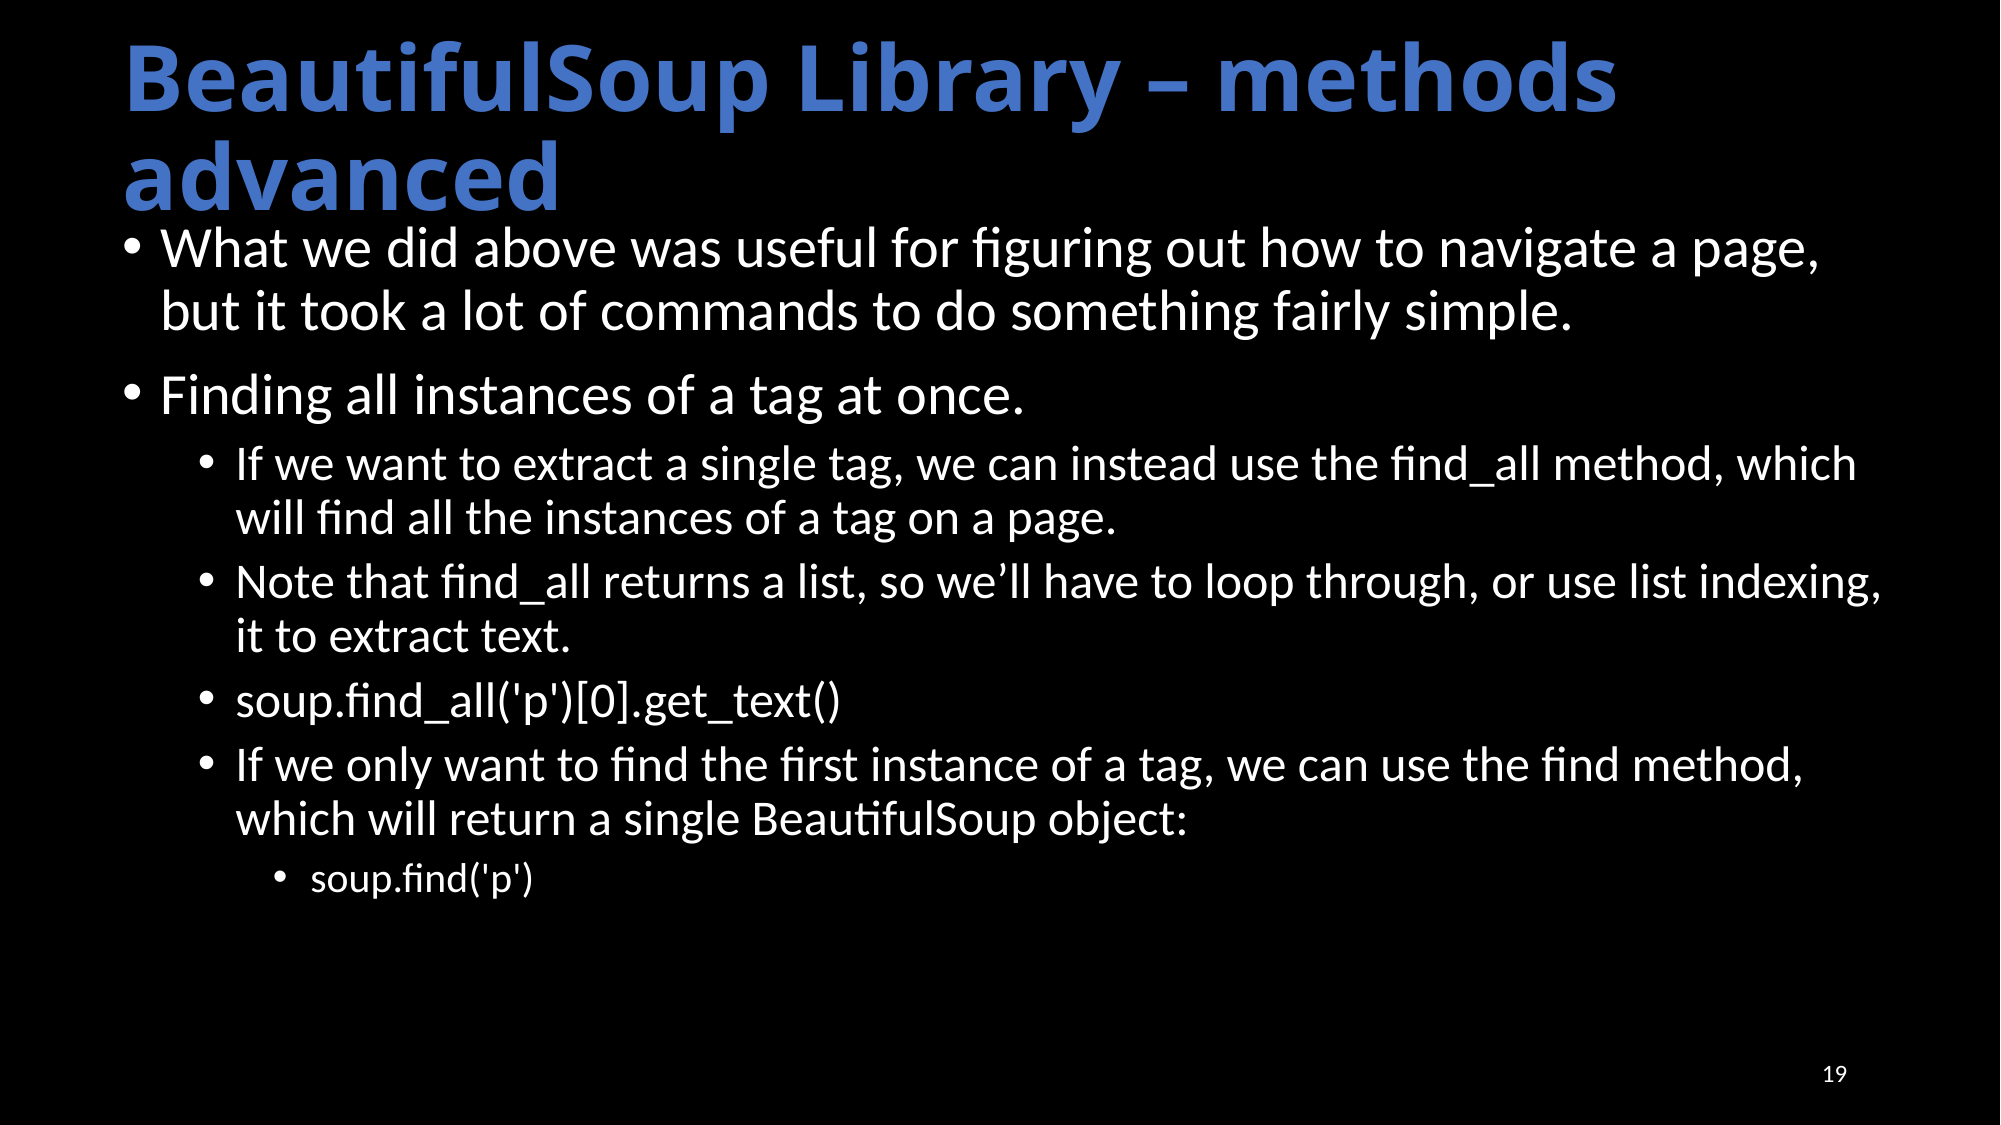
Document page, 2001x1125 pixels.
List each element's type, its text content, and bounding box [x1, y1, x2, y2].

title BeautifulSoup Library – methods advanced [107, 22, 1833, 209]
slide_number 19 [1412, 1042, 1863, 1103]
list What we did above was useful for figuring out how to navigate a page, but it took a lot of commands to do something fairly simple. Finding all instances of a tag at once. If we want to extract a single tag, we can instead use the find_all method, which will find all the instances of a tag on a page. Note that find_all returns a list, so we’ll have to loop through, or use list indexing, it to extract text. soup.find_all('p')[0].get_text() If we only want to find the first instance of a tag, we can use the find method, which will return a single BeautifulSoup object: soup.find('p') [107, 209, 1922, 1103]
